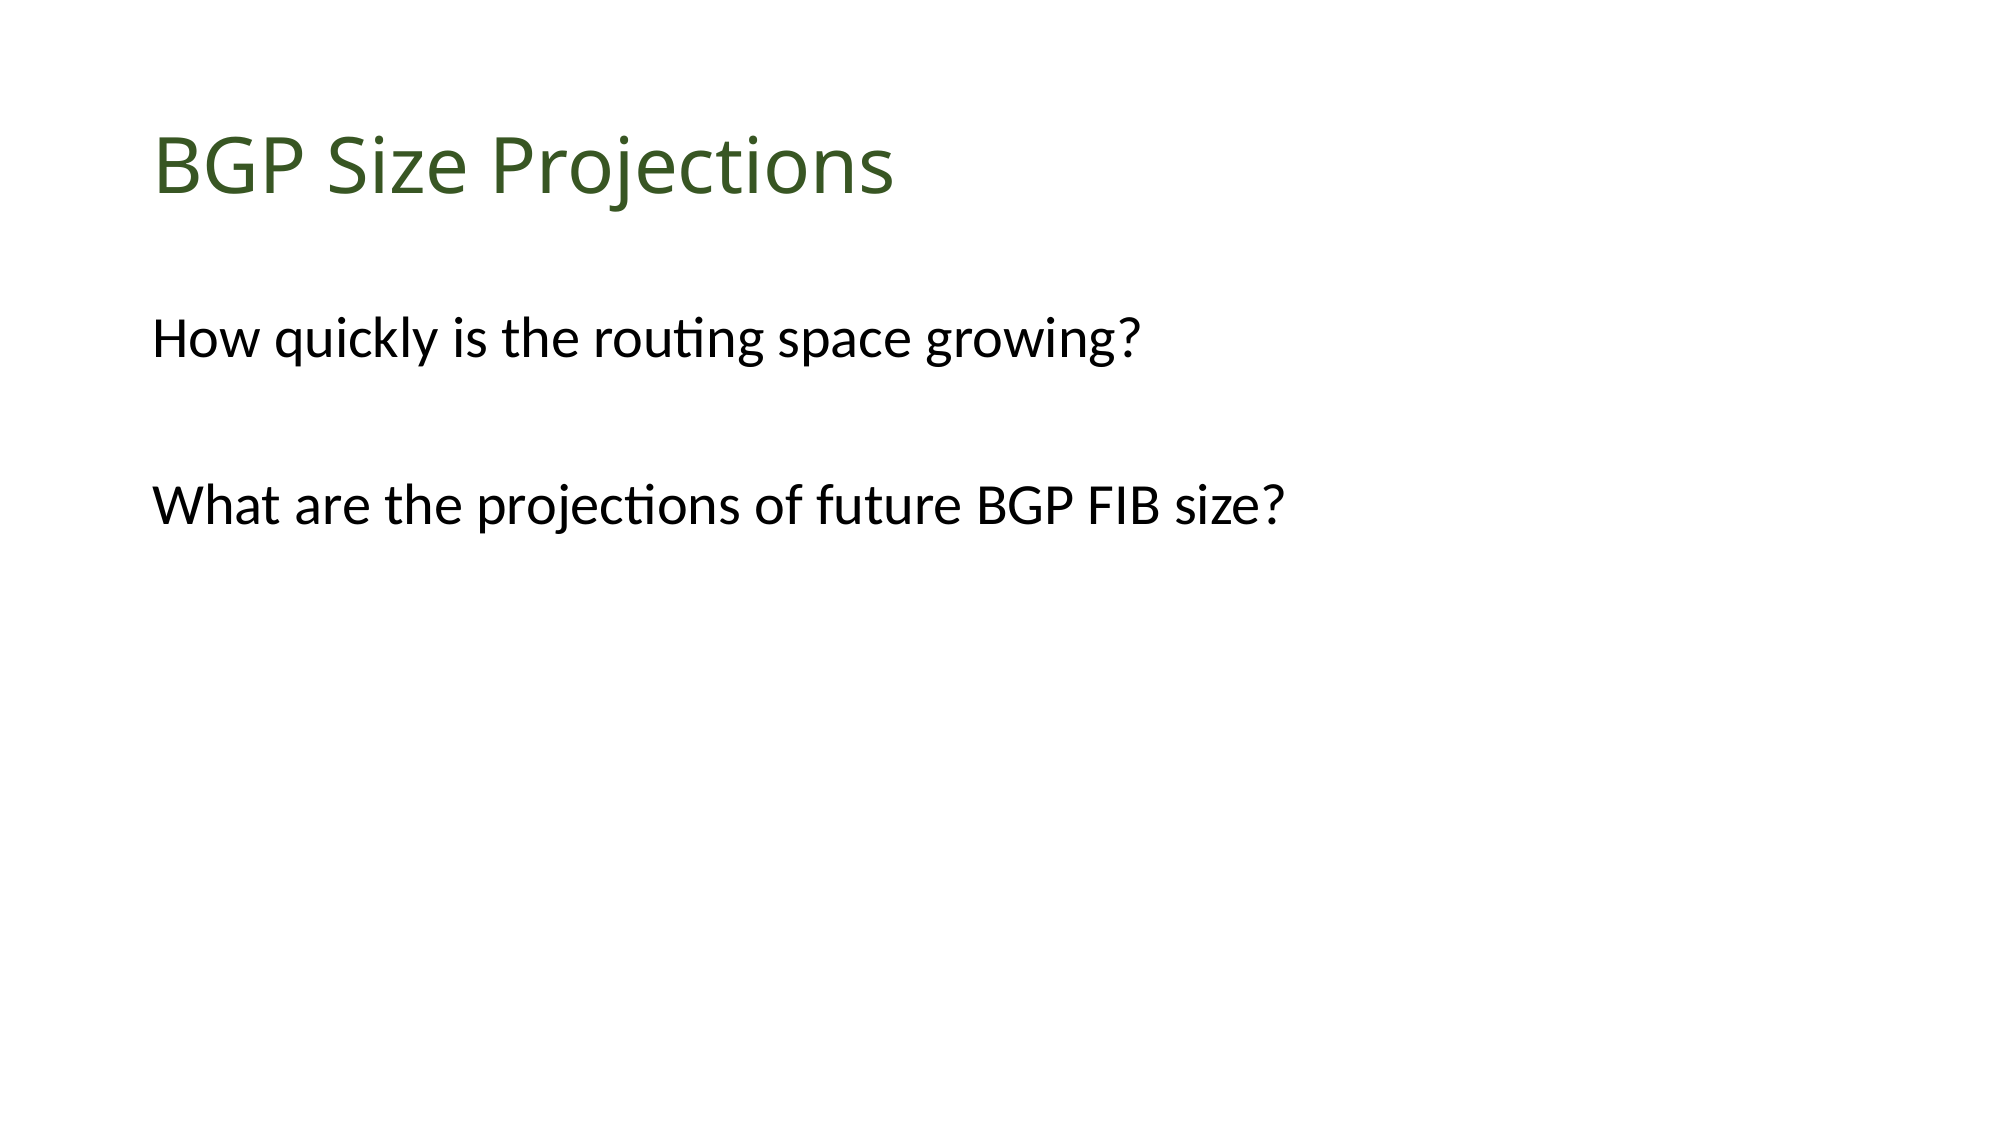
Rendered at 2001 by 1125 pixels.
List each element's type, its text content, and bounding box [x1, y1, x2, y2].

list How quickly is the routing space growing? What are the projections of future BGP FIB size? [137, 299, 1863, 1014]
title BGP Size Projections [137, 59, 1863, 278]
